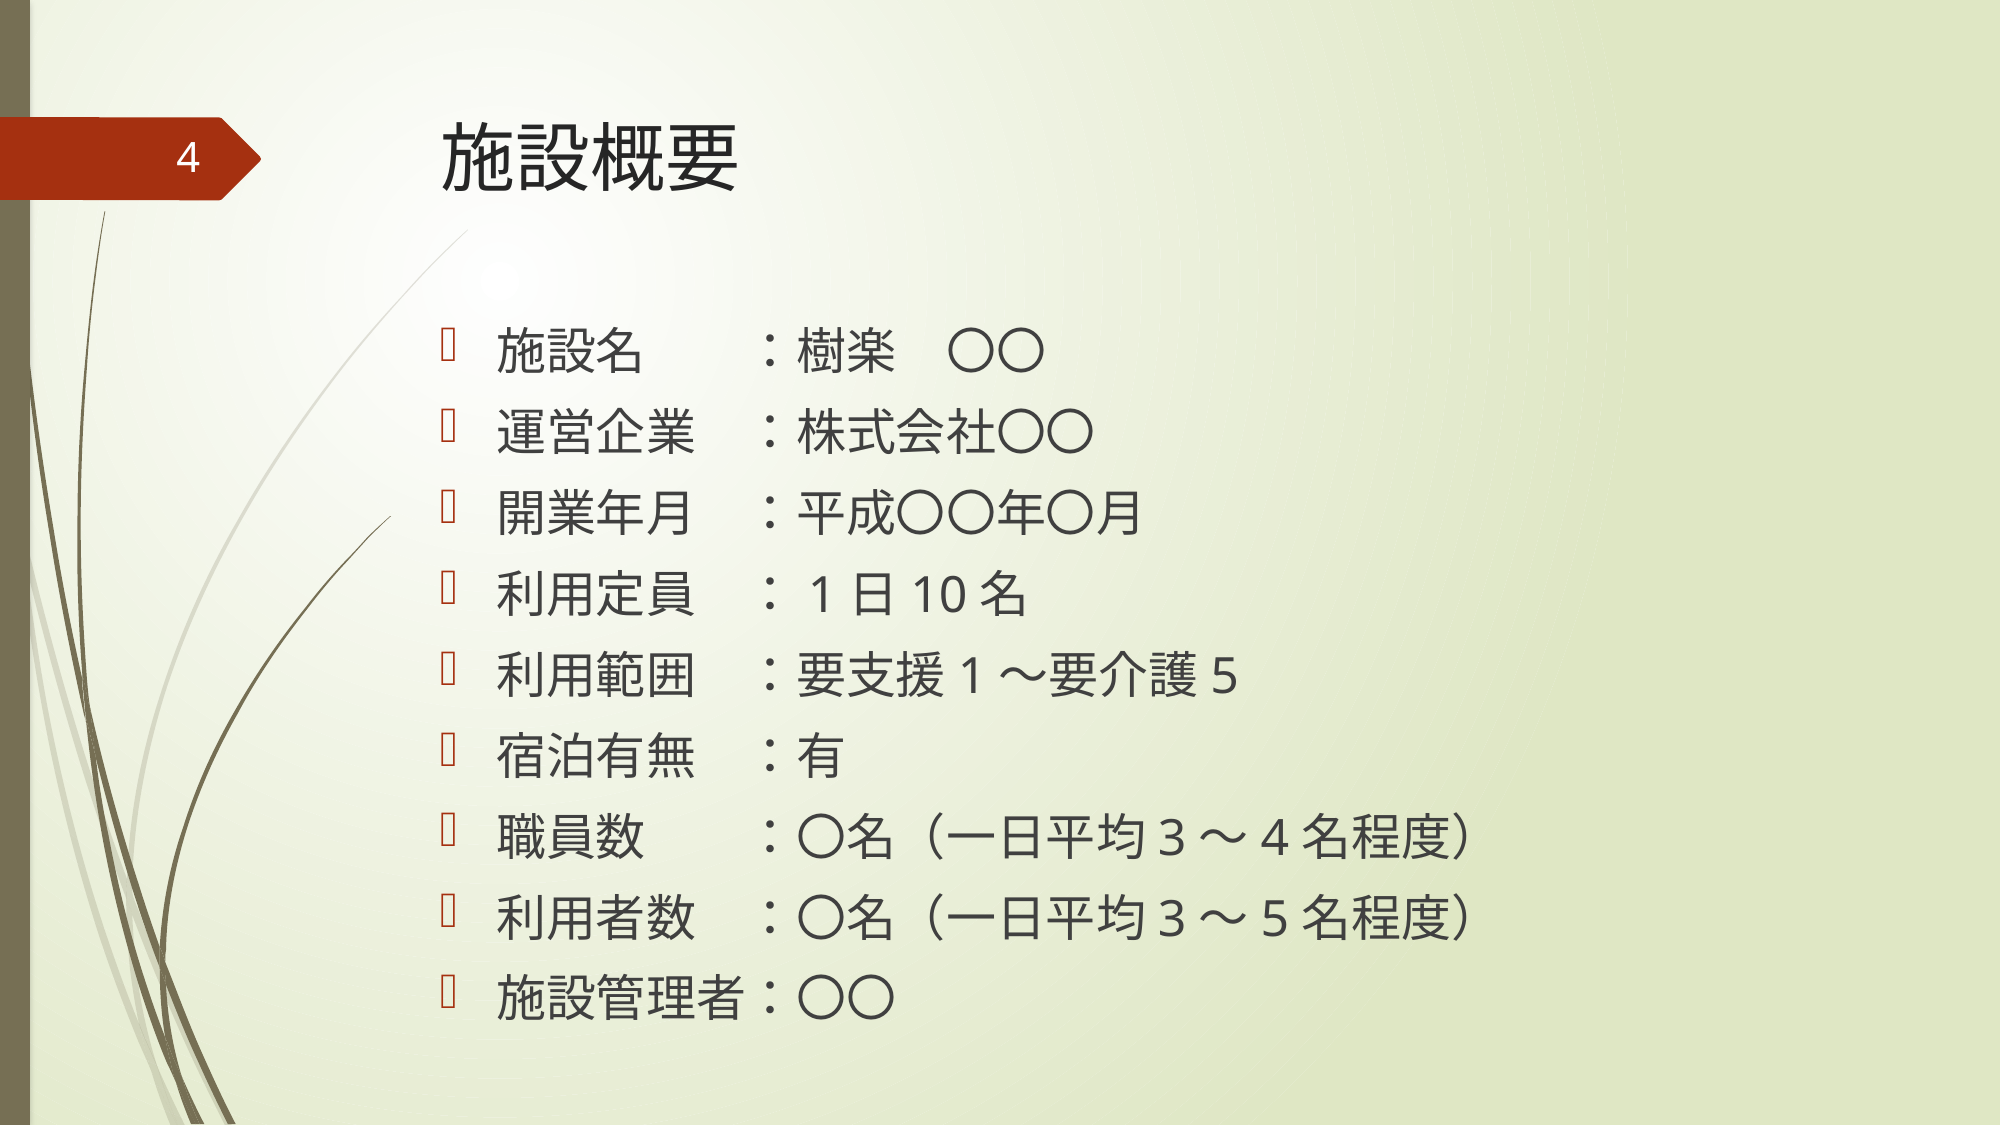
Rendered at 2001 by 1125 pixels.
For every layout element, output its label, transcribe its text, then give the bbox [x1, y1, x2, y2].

list 施設名 ：樹楽 〇〇 運営企業 ：株式会社〇〇 開業年月 ：平成〇〇年〇月 利用定員 ：1日10名 利用範囲 ：要支援1～要介護5 宿泊有無 ：有 職員数 ：〇名（一日平均3～4名程度） 利用者数 ：〇名（一日平均3～5名程度） 施設管理者：〇〇 [424, 312, 1888, 1074]
title 施設概要 [425, 102, 1888, 312]
slide_number 4 [87, 129, 216, 190]
